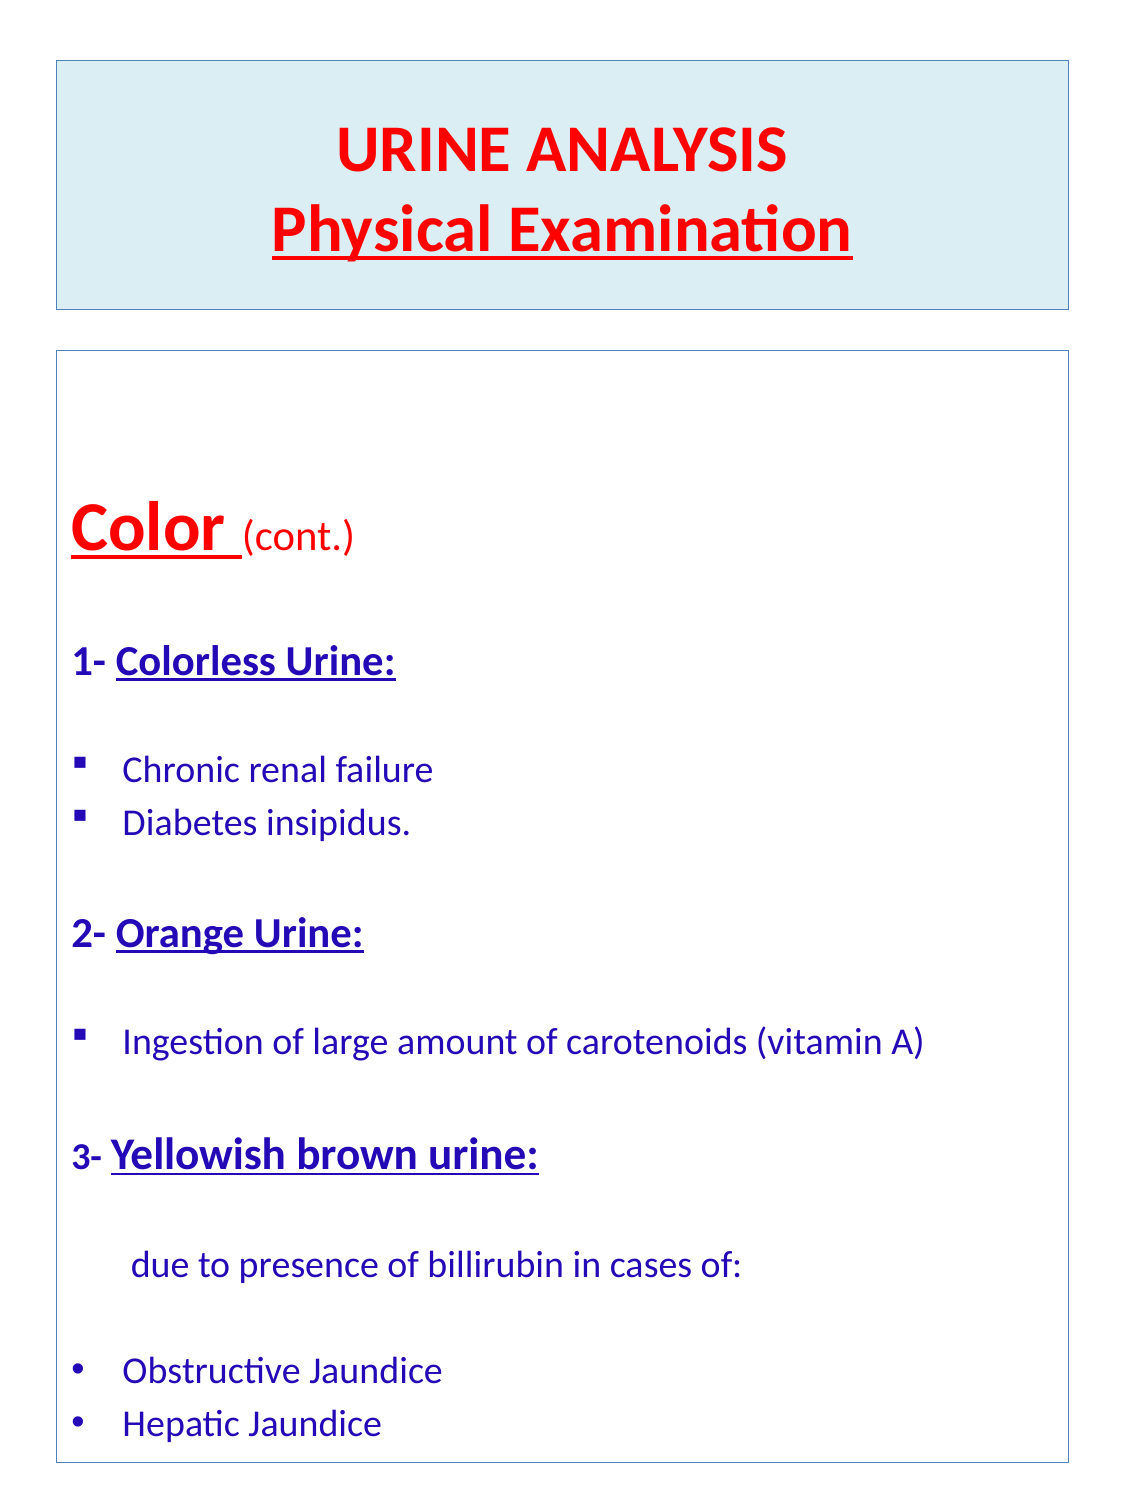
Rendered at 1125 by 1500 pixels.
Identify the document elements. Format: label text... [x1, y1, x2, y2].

list Color (cont.) 1- Colorless Urine: Chronic renal failure Diabetes insipidus. 2- Orange Urine: Ingestion of large amount of carotenoids (vitamin A) 3- Yellowish brown urine: due to presence of billirubin in cases of: Obstructive Jaundice Hepatic Jaundice [56, 350, 1069, 1463]
title URINE ANALYSIS Physical Examination [56, 60, 1069, 310]
